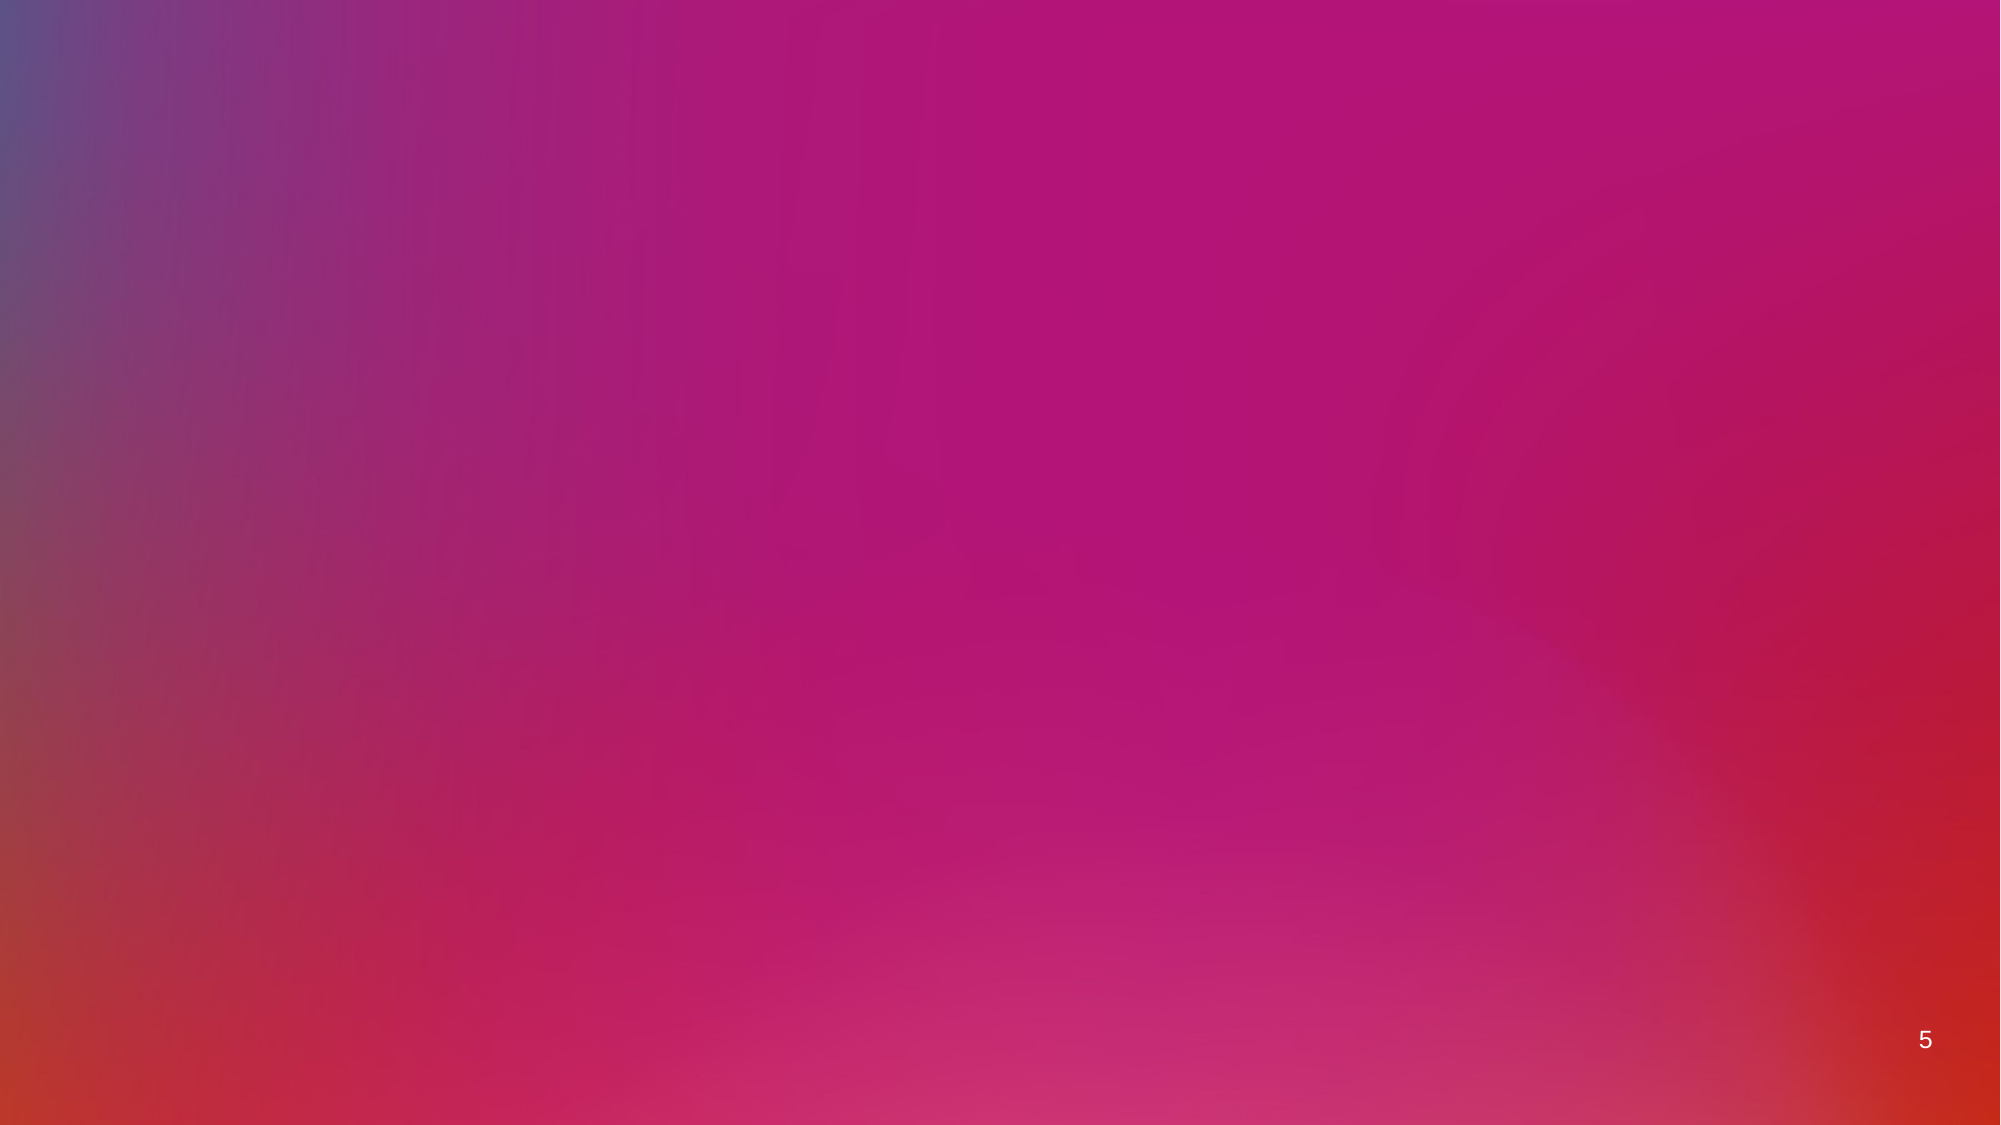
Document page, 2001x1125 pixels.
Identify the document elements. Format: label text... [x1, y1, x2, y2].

slide_number 5 [1821, 1008, 1933, 1069]
picture [0, 0, 2001, 1125]
